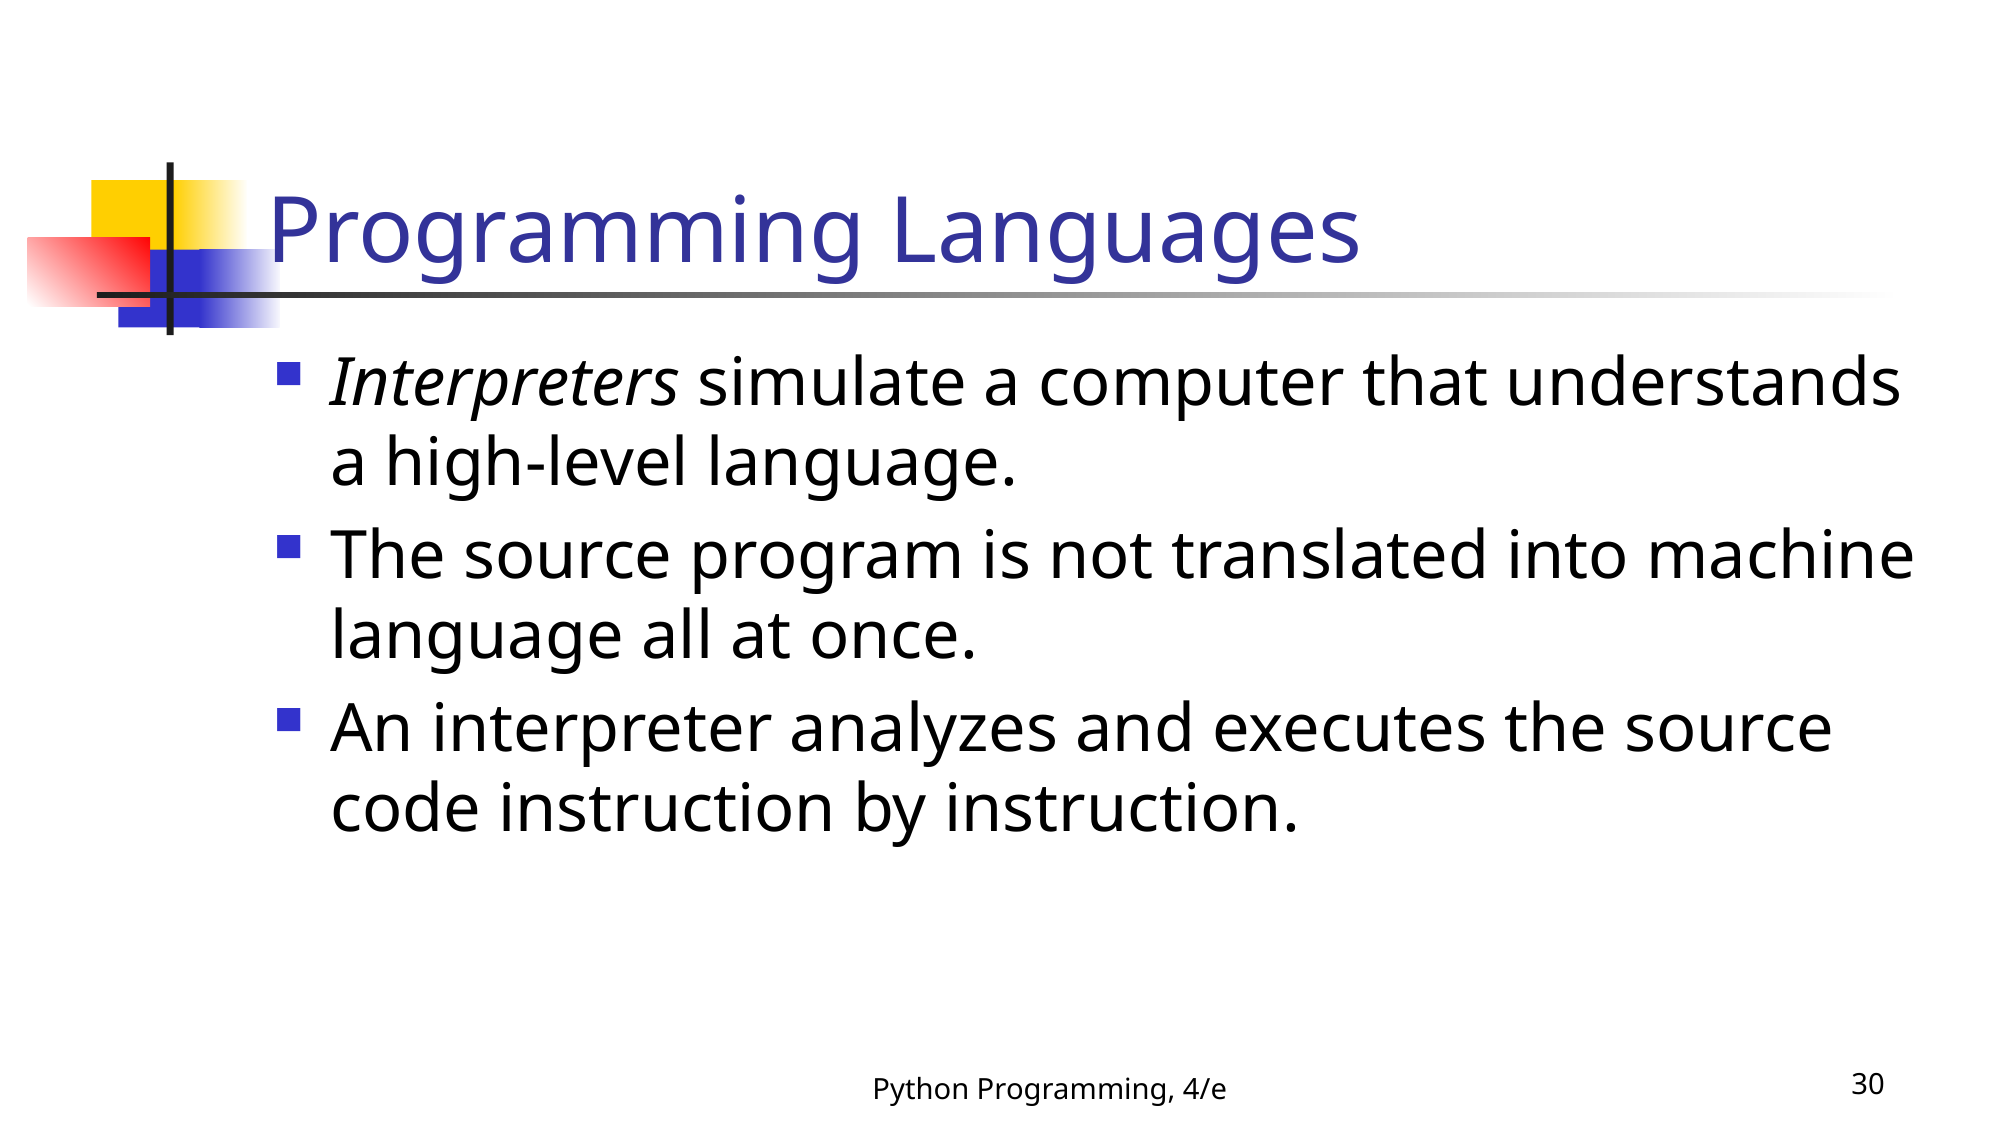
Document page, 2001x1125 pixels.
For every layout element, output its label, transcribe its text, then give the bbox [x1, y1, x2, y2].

title Programming Languages [251, 101, 1957, 289]
list Interpreters simulate a computer that understands a high-level language. The source program is not translated into machine language all at once. An interpreter analyzes and executes the source code instruction by instruction. [258, 331, 1959, 1006]
slide_number 30 [1483, 1037, 1901, 1113]
footer Python Programming, 4/e [733, 1037, 1367, 1113]
